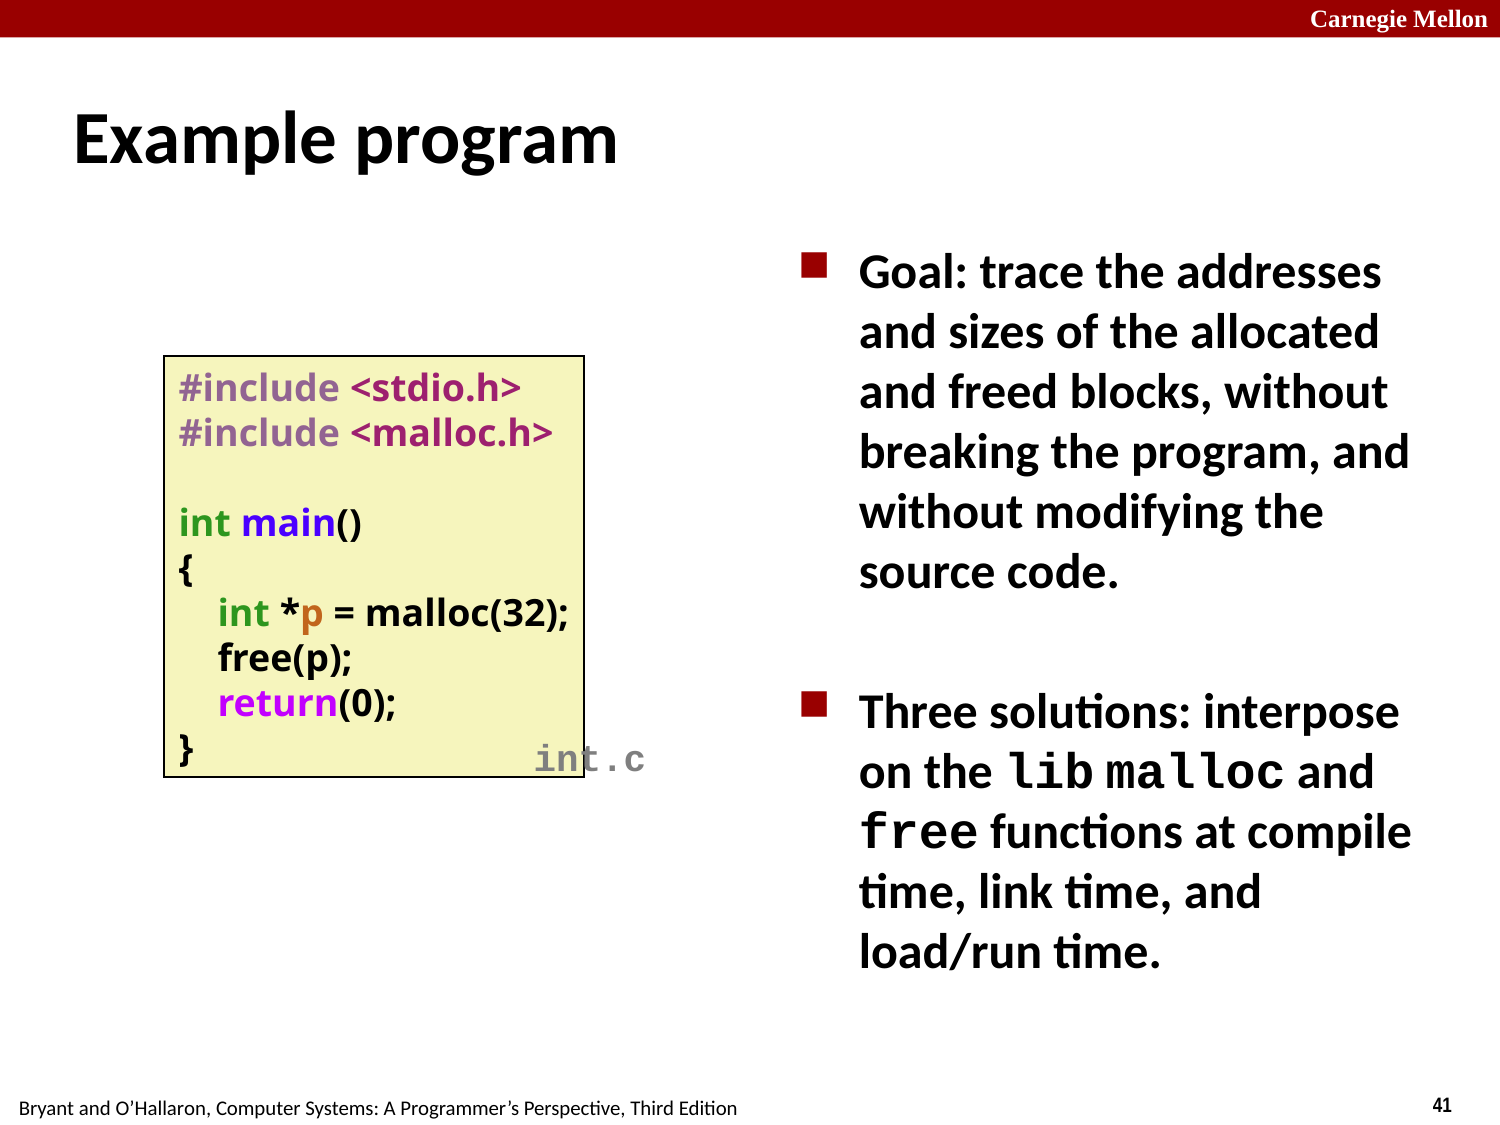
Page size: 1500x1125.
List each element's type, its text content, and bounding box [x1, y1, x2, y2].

text_box int.c [518, 726, 661, 787]
title Example program [58, 71, 1305, 197]
text_box #include <stdio.h> #include <malloc.h> int main() { int *p = malloc(32); free(p); return(0); } [163, 356, 585, 777]
list Goal: trace the addresses and sizes of the allocated and freed blocks, without breaking the program, and without modifying the source code. Three solutions: interpose on the lib malloc and free functions at compile time, link time, and load/run time. [787, 231, 1463, 613]
